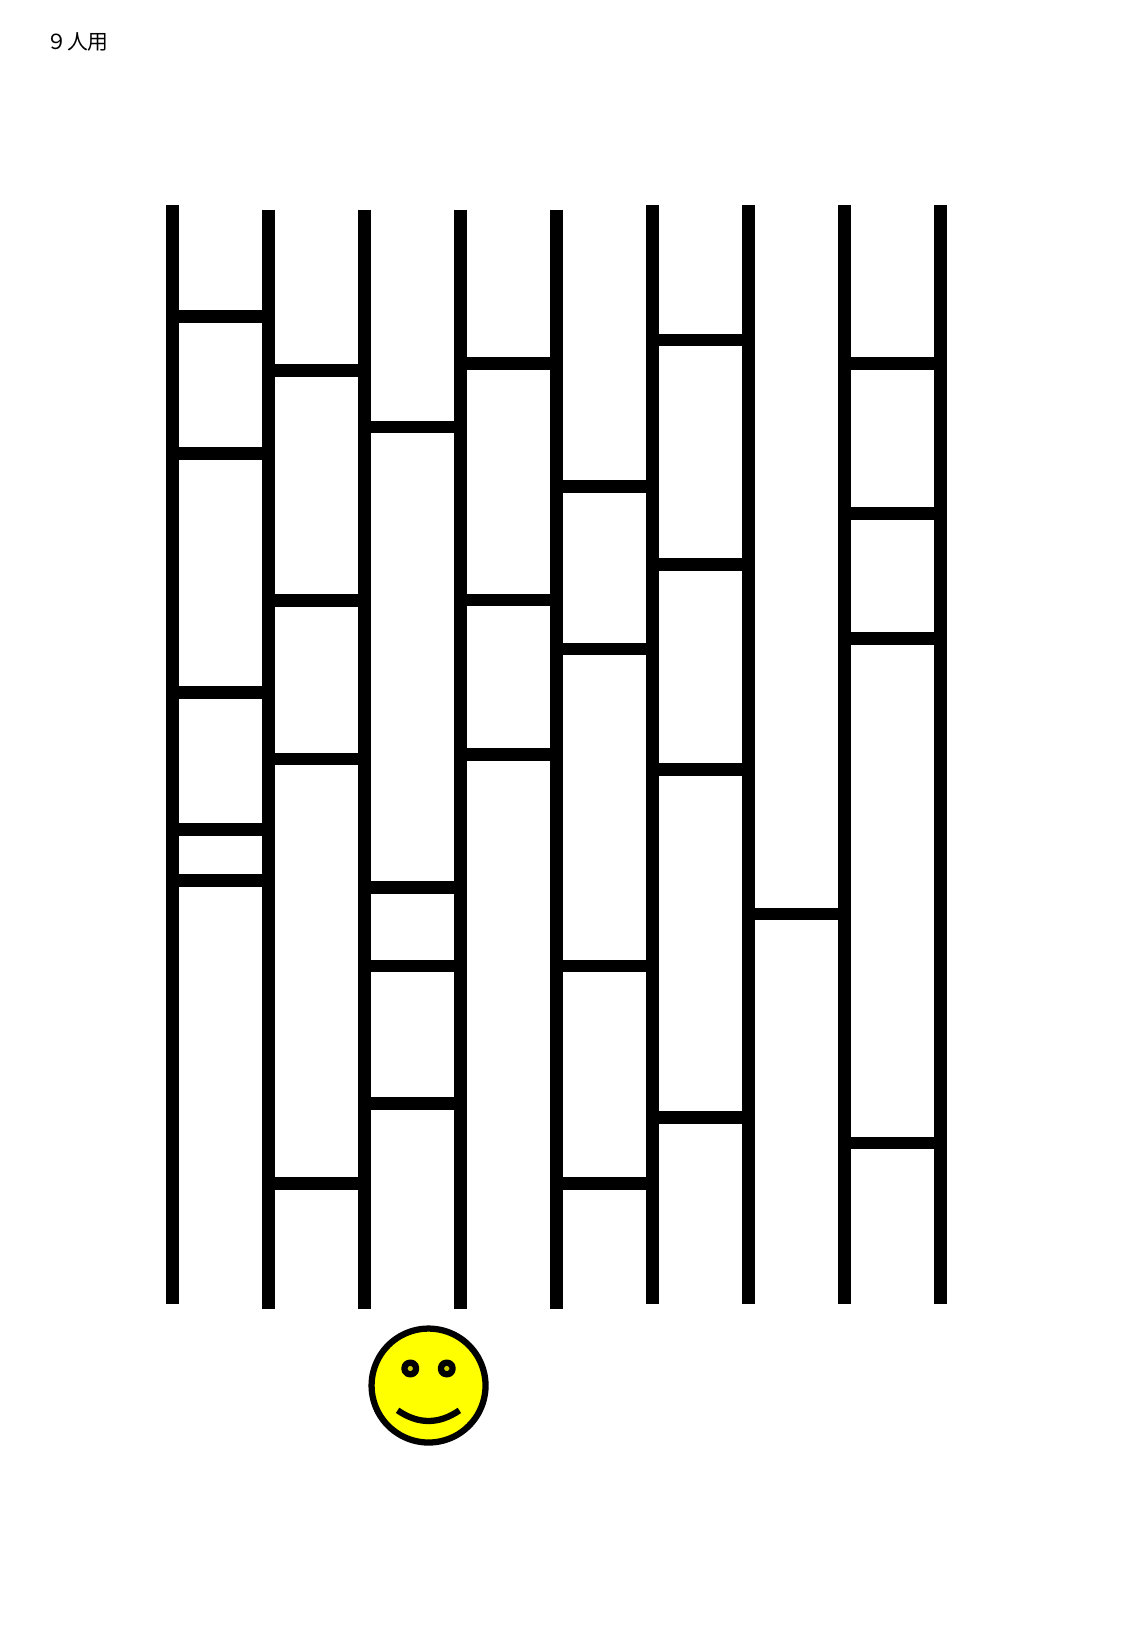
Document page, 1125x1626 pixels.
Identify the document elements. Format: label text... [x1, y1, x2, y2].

text_box [369, 1326, 488, 1445]
text_box ９人用 [31, 21, 124, 61]
